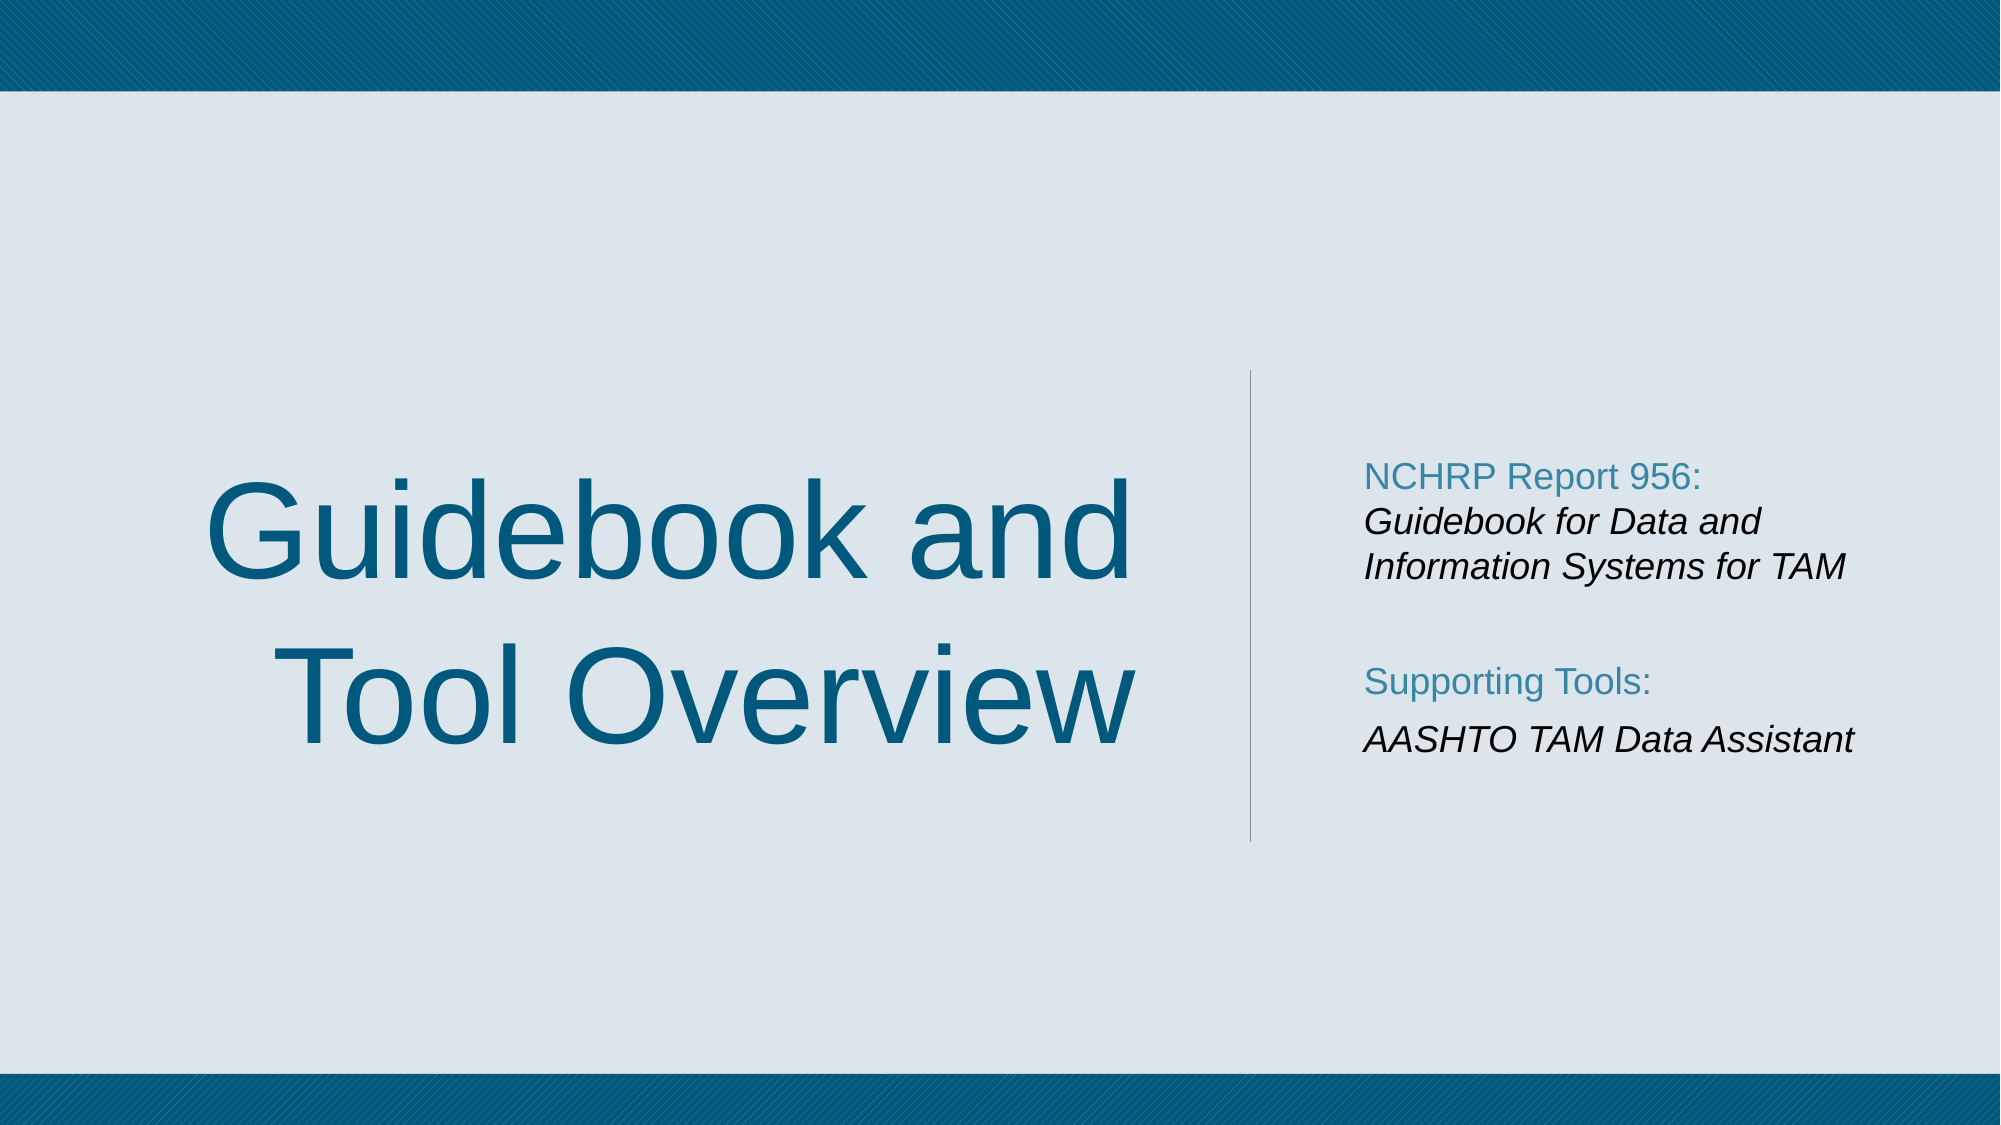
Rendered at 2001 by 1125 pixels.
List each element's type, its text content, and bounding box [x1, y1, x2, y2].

list Guidebook and Tool Overview [147, 337, 1152, 875]
list NCHRP Report 956: Guidebook for Data and Information Systems for TAM Supporting Tools: AASHTO TAM Data Assistant [1349, 380, 1871, 832]
